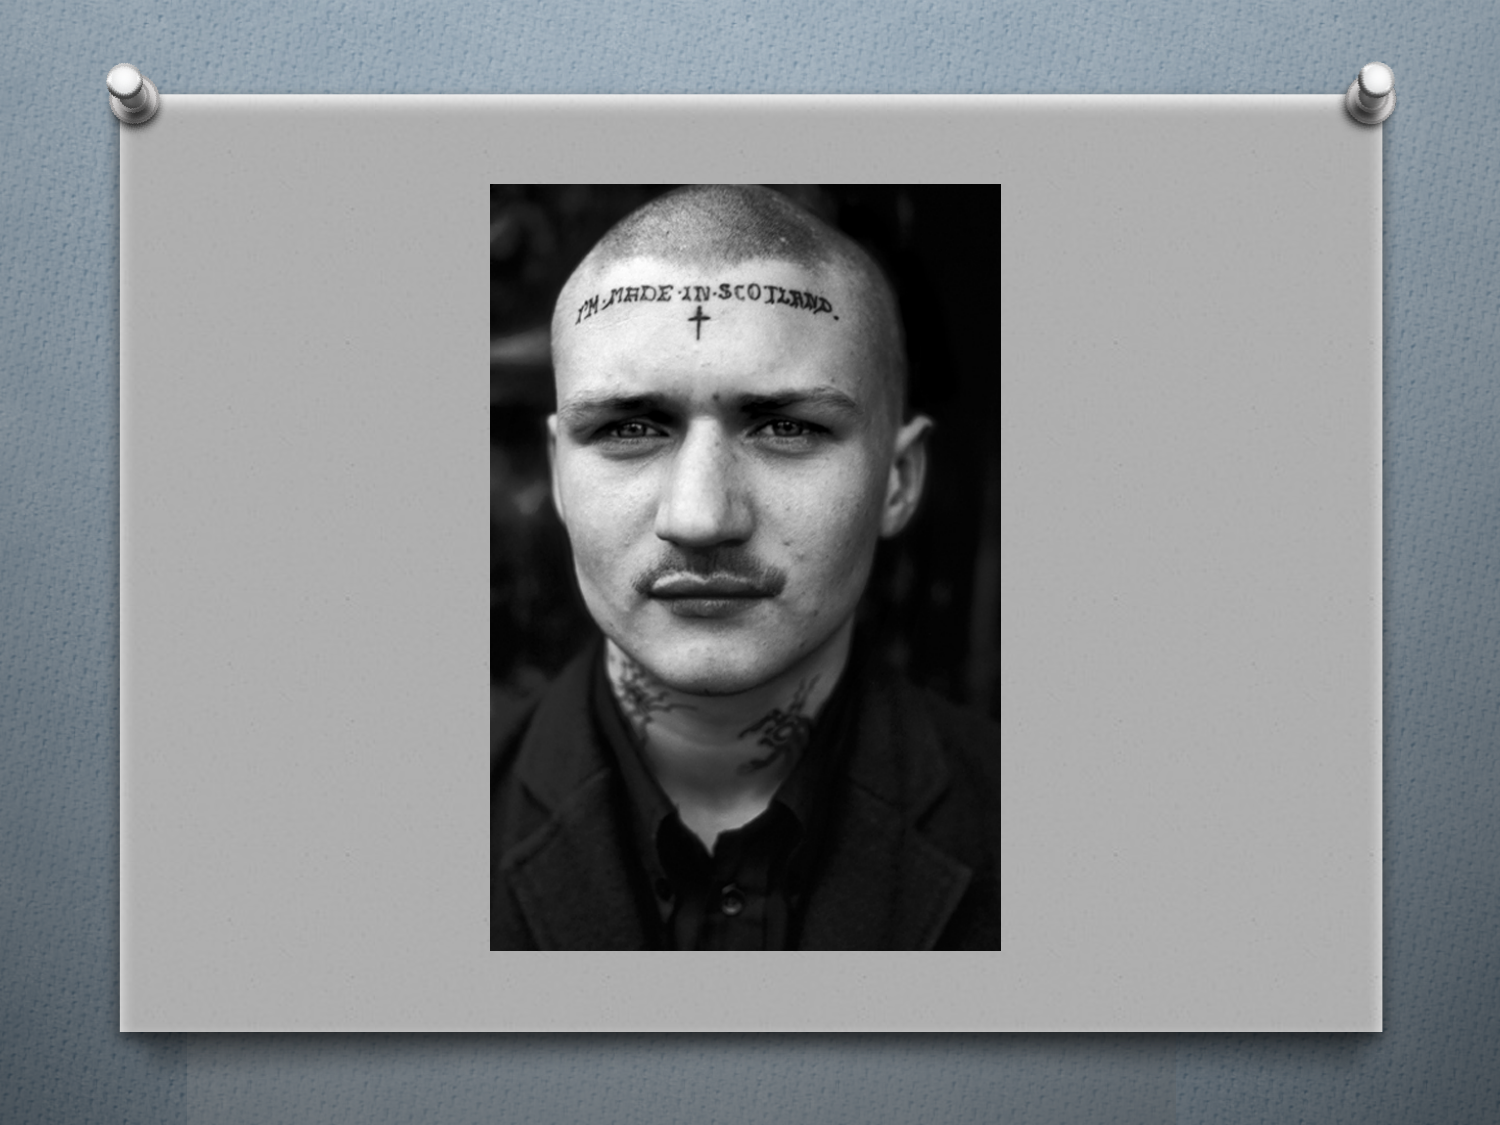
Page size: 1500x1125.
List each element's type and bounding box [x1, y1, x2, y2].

list [489, 184, 1002, 951]
picture [75, 29, 198, 153]
picture [1317, 35, 1439, 156]
